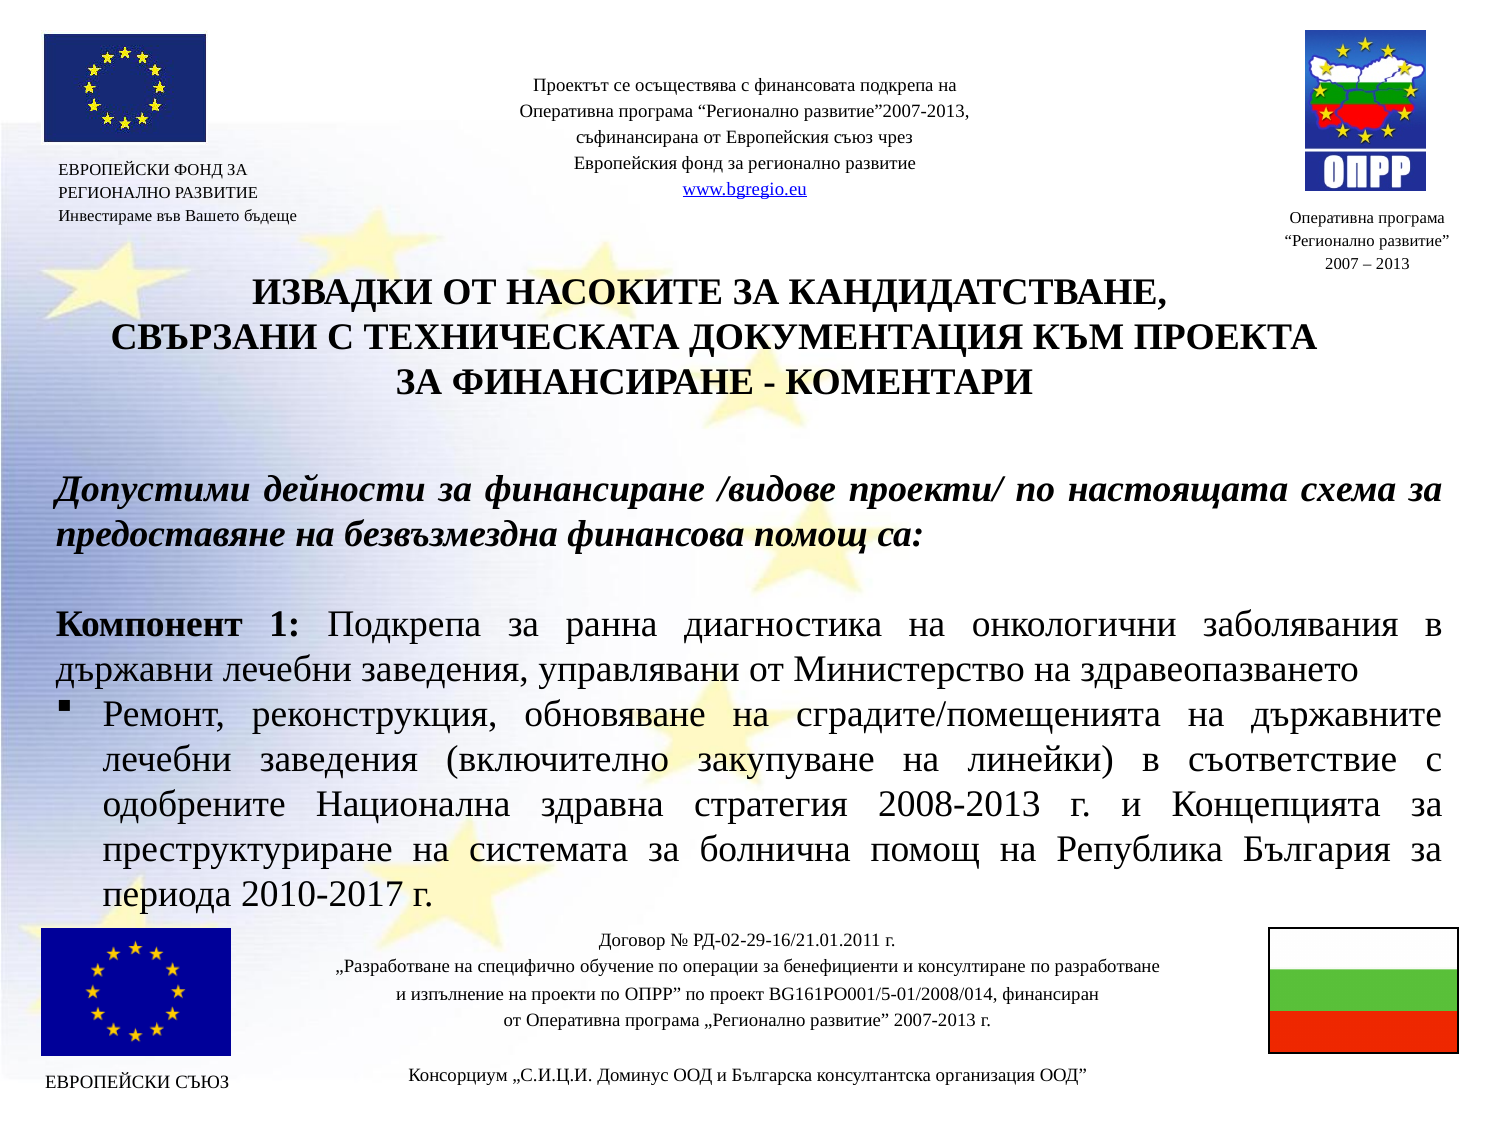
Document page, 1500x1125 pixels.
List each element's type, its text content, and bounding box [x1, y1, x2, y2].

text_box Допустими дейности за финансиране /видове проекти/ по настоящата схема за предоставяне на безвъзмездна финансова помощ са: Компонент 1: Подкрепа за ранна диагностика на онкологични заболявания в държавни лечебни заведения, управлявани от Министерство на здравеопазването Ремонт, реконструкция, обновяване на сградите/помещенията на държавните лечебни заведения (включително закупуване на линейки) в съответствие с одобрените Национална здравна стратегия 2008-2013 г. и Концепцията за преструктуриране на системата за болнична помощ на Република България за периода 2010-2017 г. [41, 456, 1459, 929]
text_box ИЗВАДКИ ОТ НАСОКИТЕ ЗА КАНДИДАТСТВАНЕ, СВЪРЗАНИ С ТЕХНИЧЕСКАТА ДОКУМЕНТАЦИЯ КЪМ ПРОЕКТА ЗА ФИНАНСИРАНЕ - КОМЕНТАРИ [76, 243, 1353, 409]
picture [0, 0, 1500, 1125]
